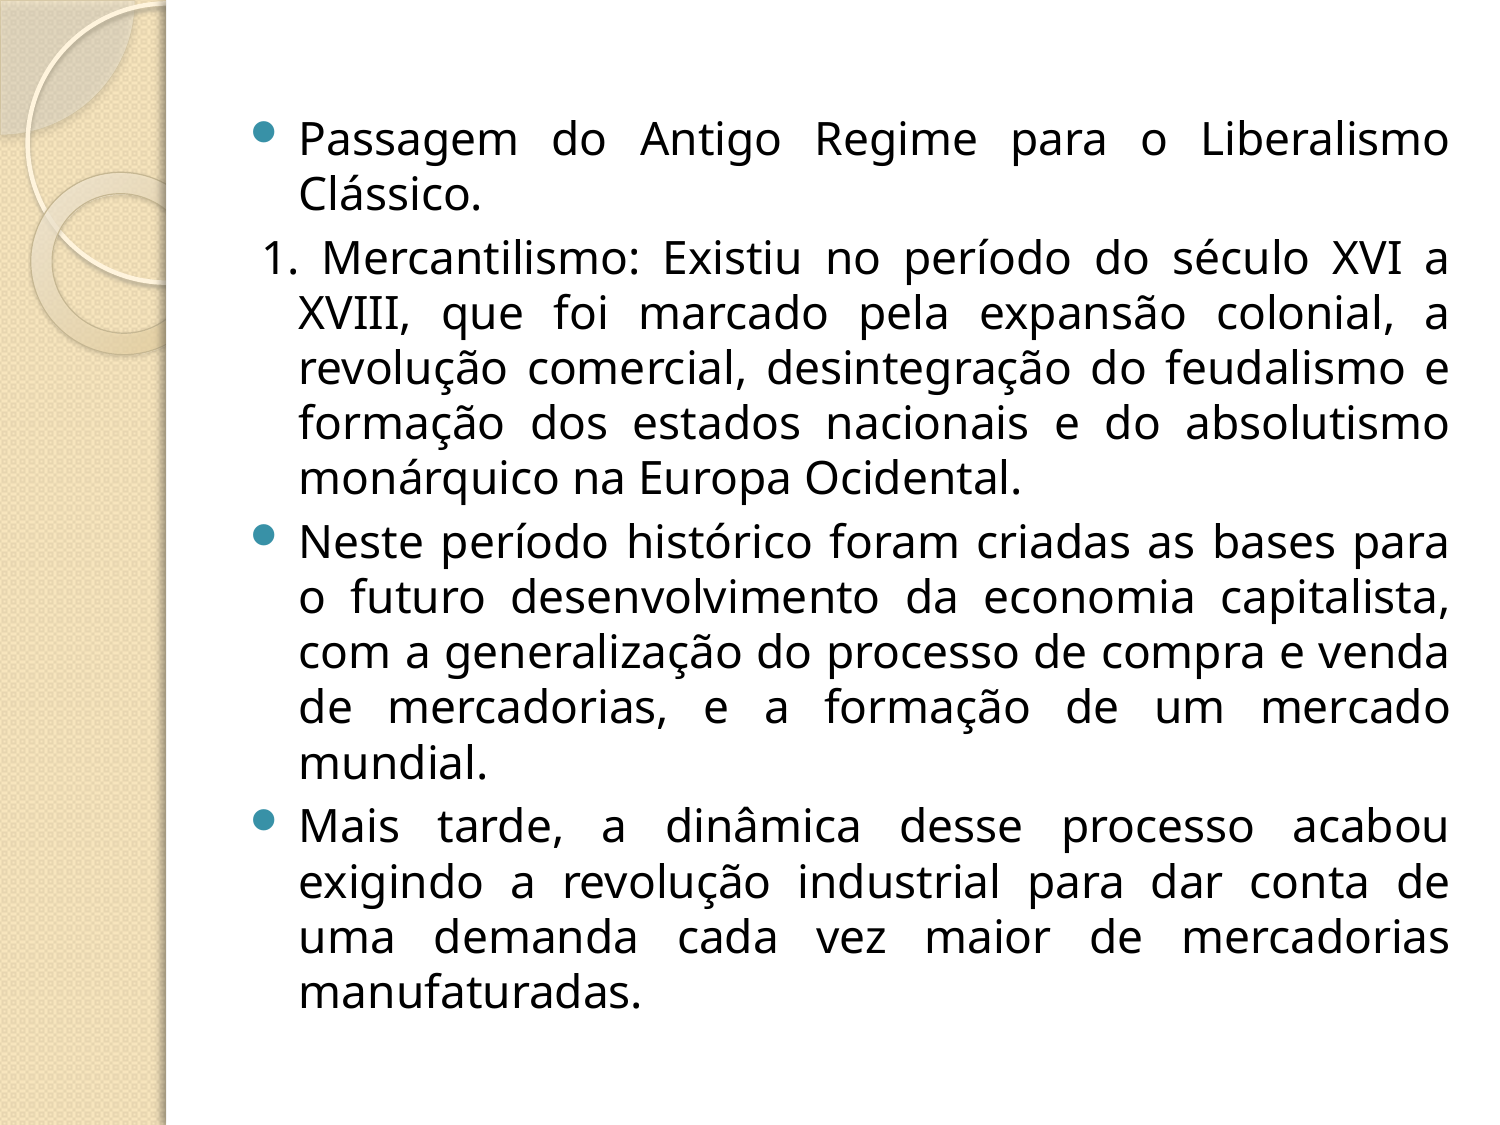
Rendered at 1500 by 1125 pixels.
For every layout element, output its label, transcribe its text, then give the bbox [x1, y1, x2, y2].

list Passagem do Antigo Regime para o Liberalismo Clássico. 1. Mercantilismo: Existiu no período do século XVI a XVIII, que foi marcado pela expansão colonial, a revolução comercial, desintegração do feudalismo e formação dos estados nacionais e do absolutismo monárquico na Europa Ocidental. Neste período histórico foram criadas as bases para o futuro desenvolvimento da economia capitalista, com a generalização do processo de compra e venda de mercadorias, e a formação de um mercado mundial. Mais tarde, a dinâmica desse processo acabou exigindo a revolução industrial para dar conta de uma demanda cada vez maior de mercadorias manufaturadas. [235, 101, 1466, 1025]
